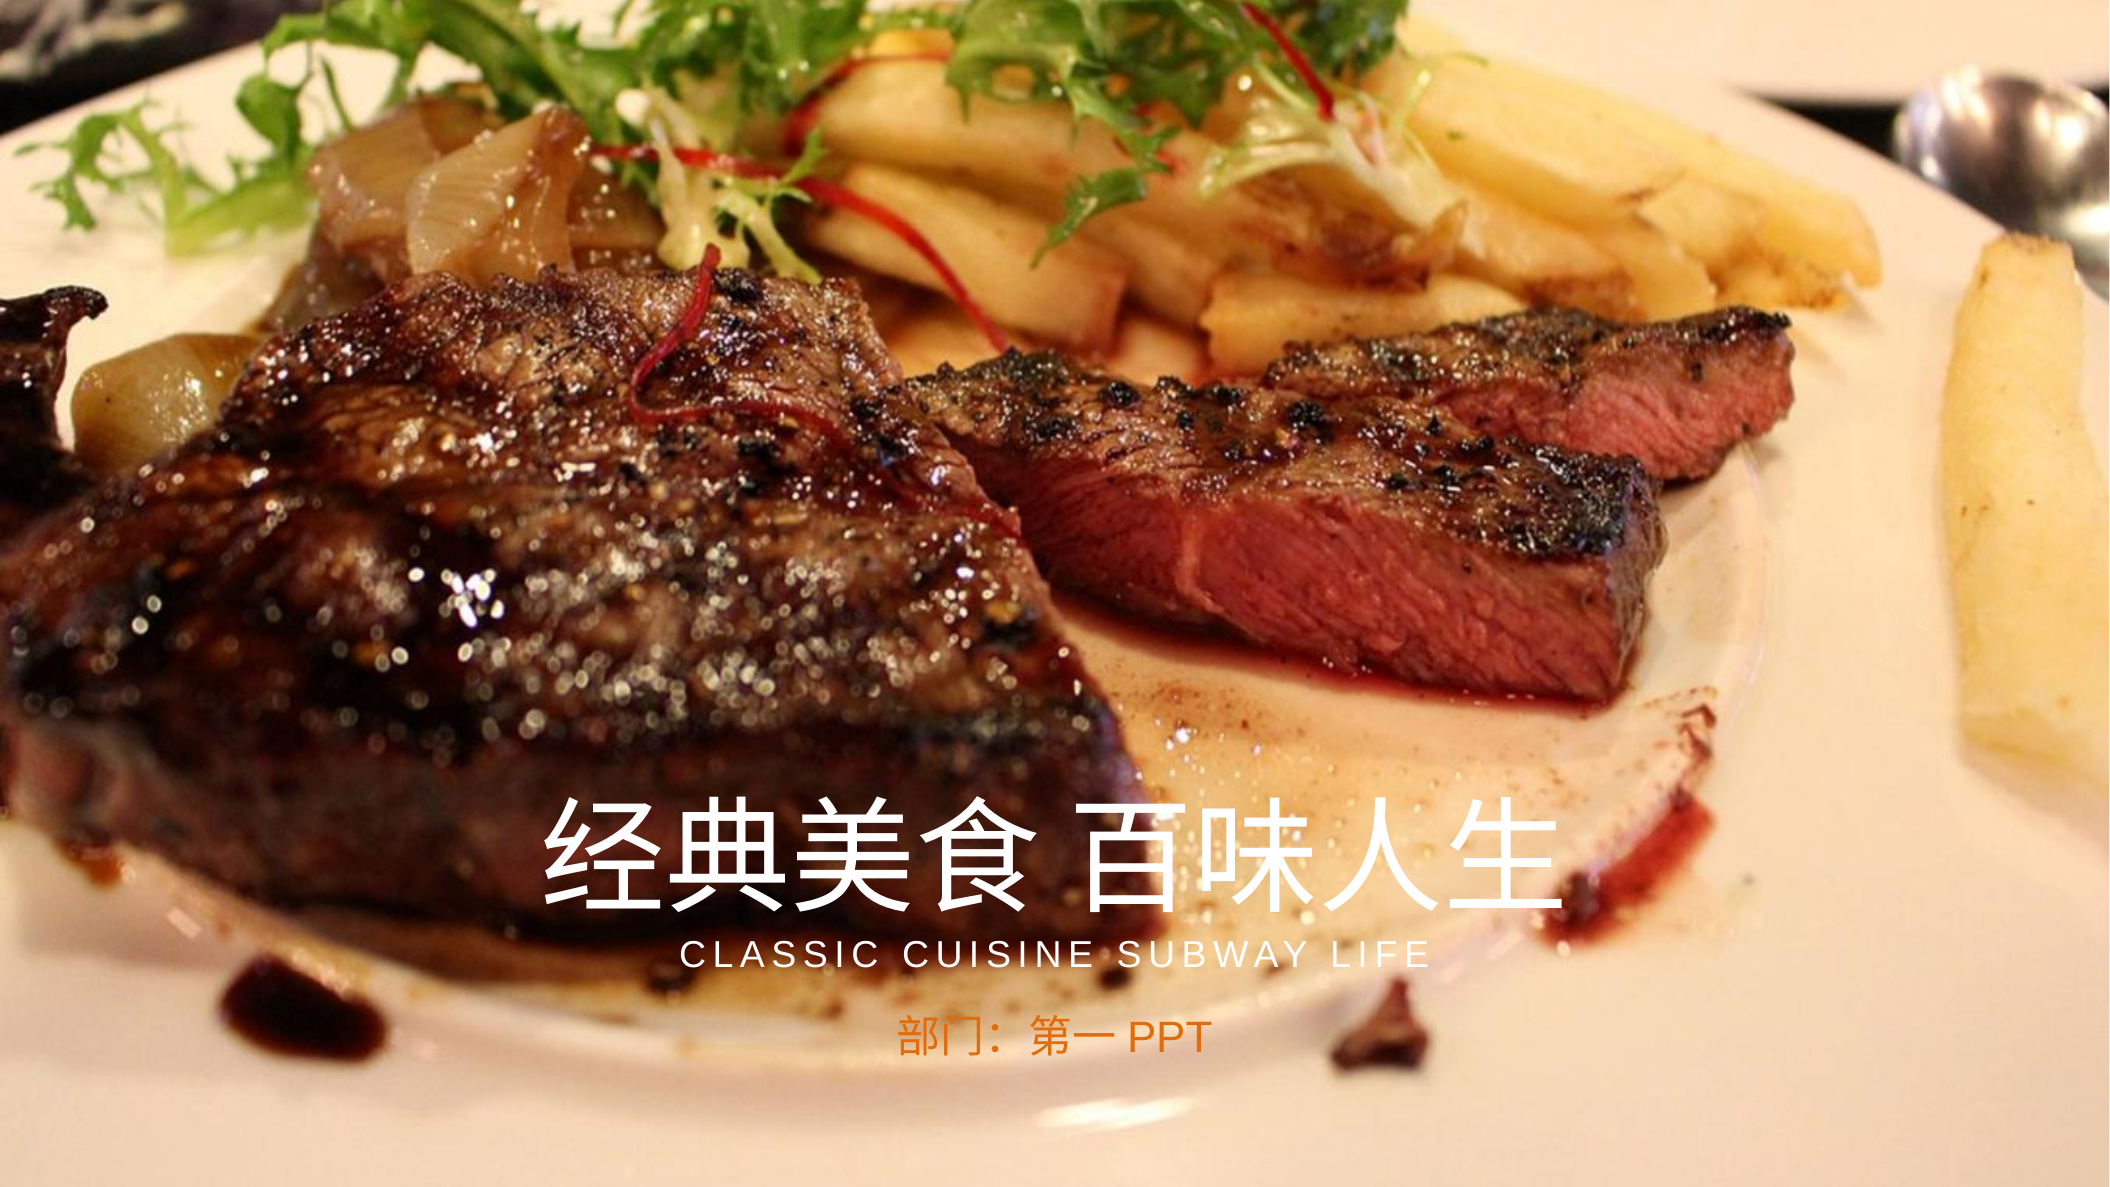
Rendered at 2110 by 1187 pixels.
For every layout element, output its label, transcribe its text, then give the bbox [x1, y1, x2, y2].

text_box [0, 0, 2110, 1187]
text_box 部门：第一PPT [703, 985, 1406, 1070]
text_box 经典美食 百味人生 [490, 770, 1619, 936]
text_box CLASSIC CUISINE SUBWAY LIFE [660, 936, 1450, 983]
